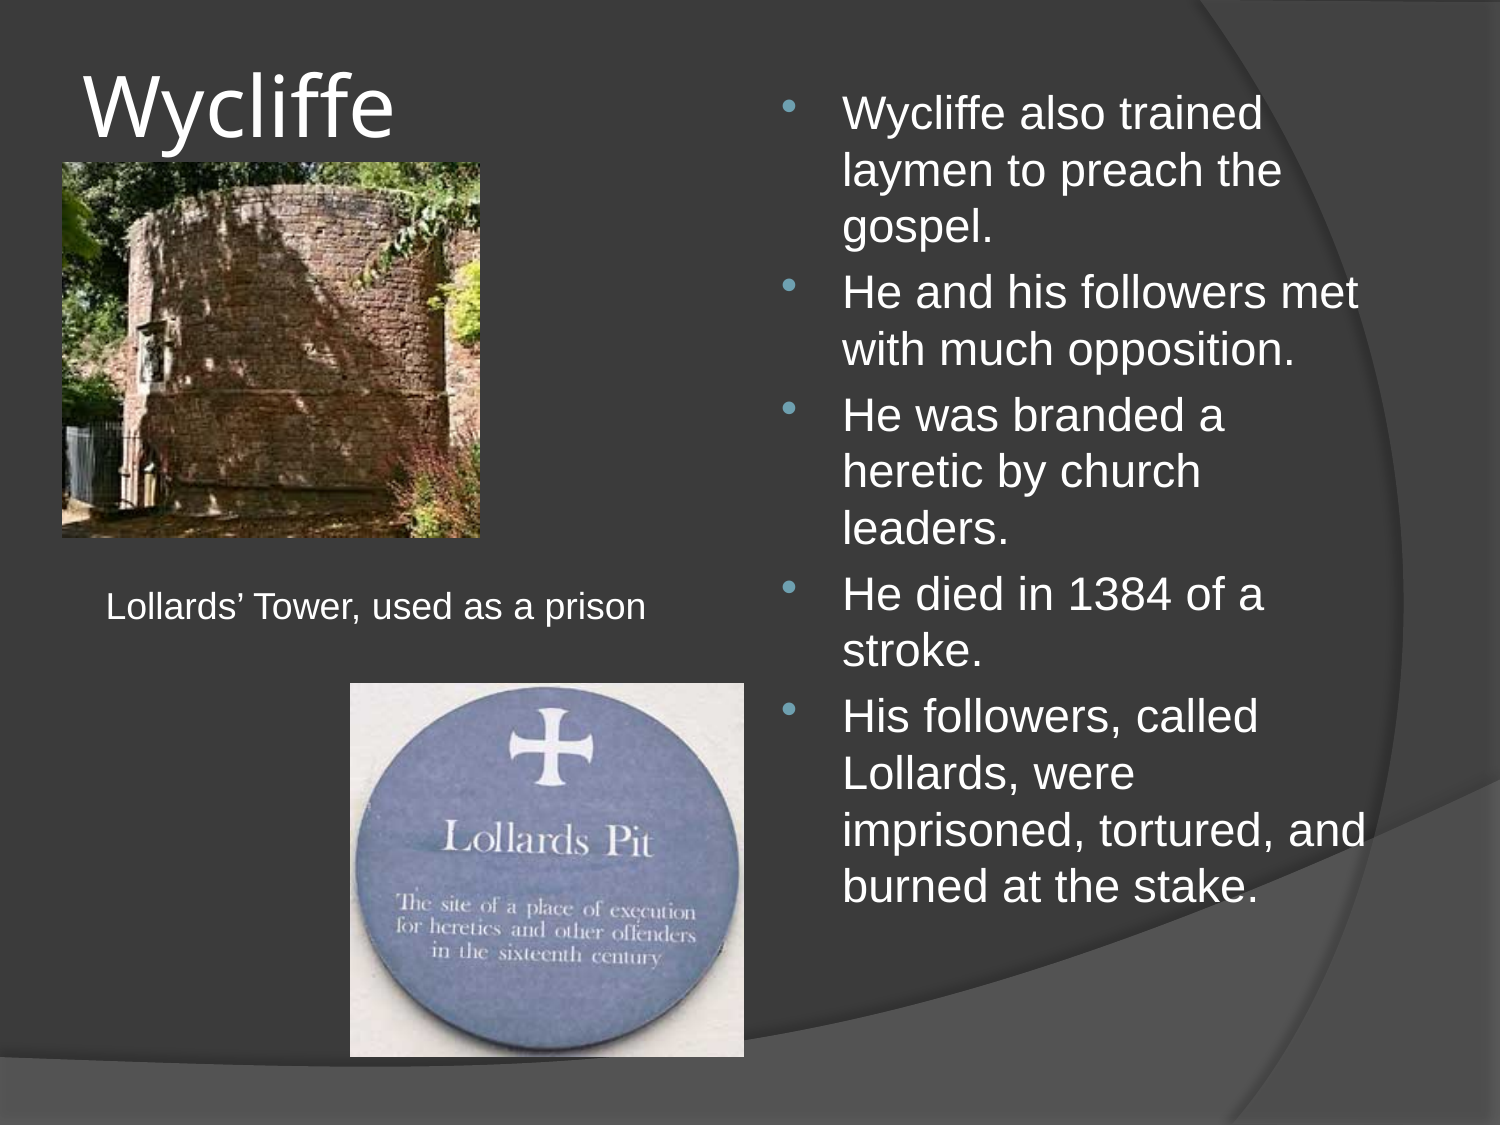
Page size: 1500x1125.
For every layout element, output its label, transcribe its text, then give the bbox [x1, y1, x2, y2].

title Wycliffe [75, 45, 1238, 163]
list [62, 162, 480, 538]
list Wycliffe also trained laymen to preach the gospel. He and his followers met with much opposition. He was branded a heretic by church leaders. He died in 1384 of a stroke. His followers, called Lollards, were imprisoned, tortured, and burned at the stake. [762, 75, 1388, 1005]
text_box Lollards’ Tower, used as a prison [90, 574, 662, 635]
picture [349, 683, 744, 1057]
